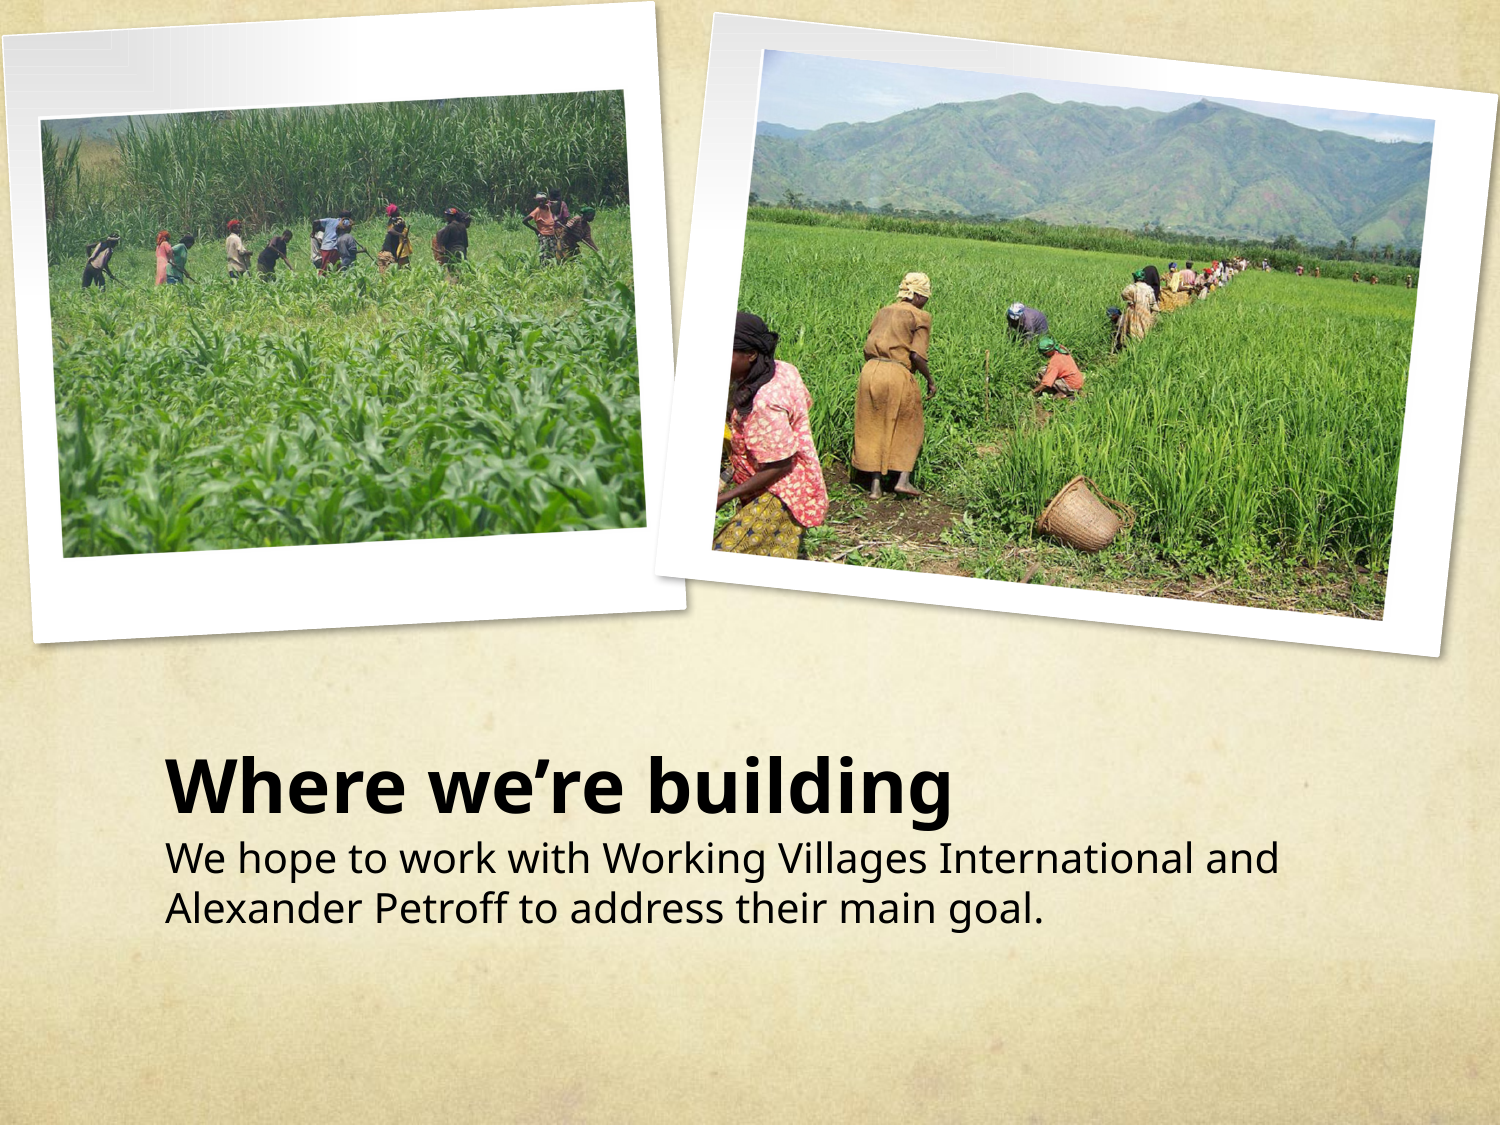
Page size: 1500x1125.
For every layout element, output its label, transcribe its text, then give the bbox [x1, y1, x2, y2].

title Where we’re building [150, 638, 1350, 824]
picture [38, 49, 650, 598]
list We hope to work with Working Villages International and Alexander Petroff to address their main goal. [150, 824, 1350, 1103]
picture [0, 0, 1500, 1125]
